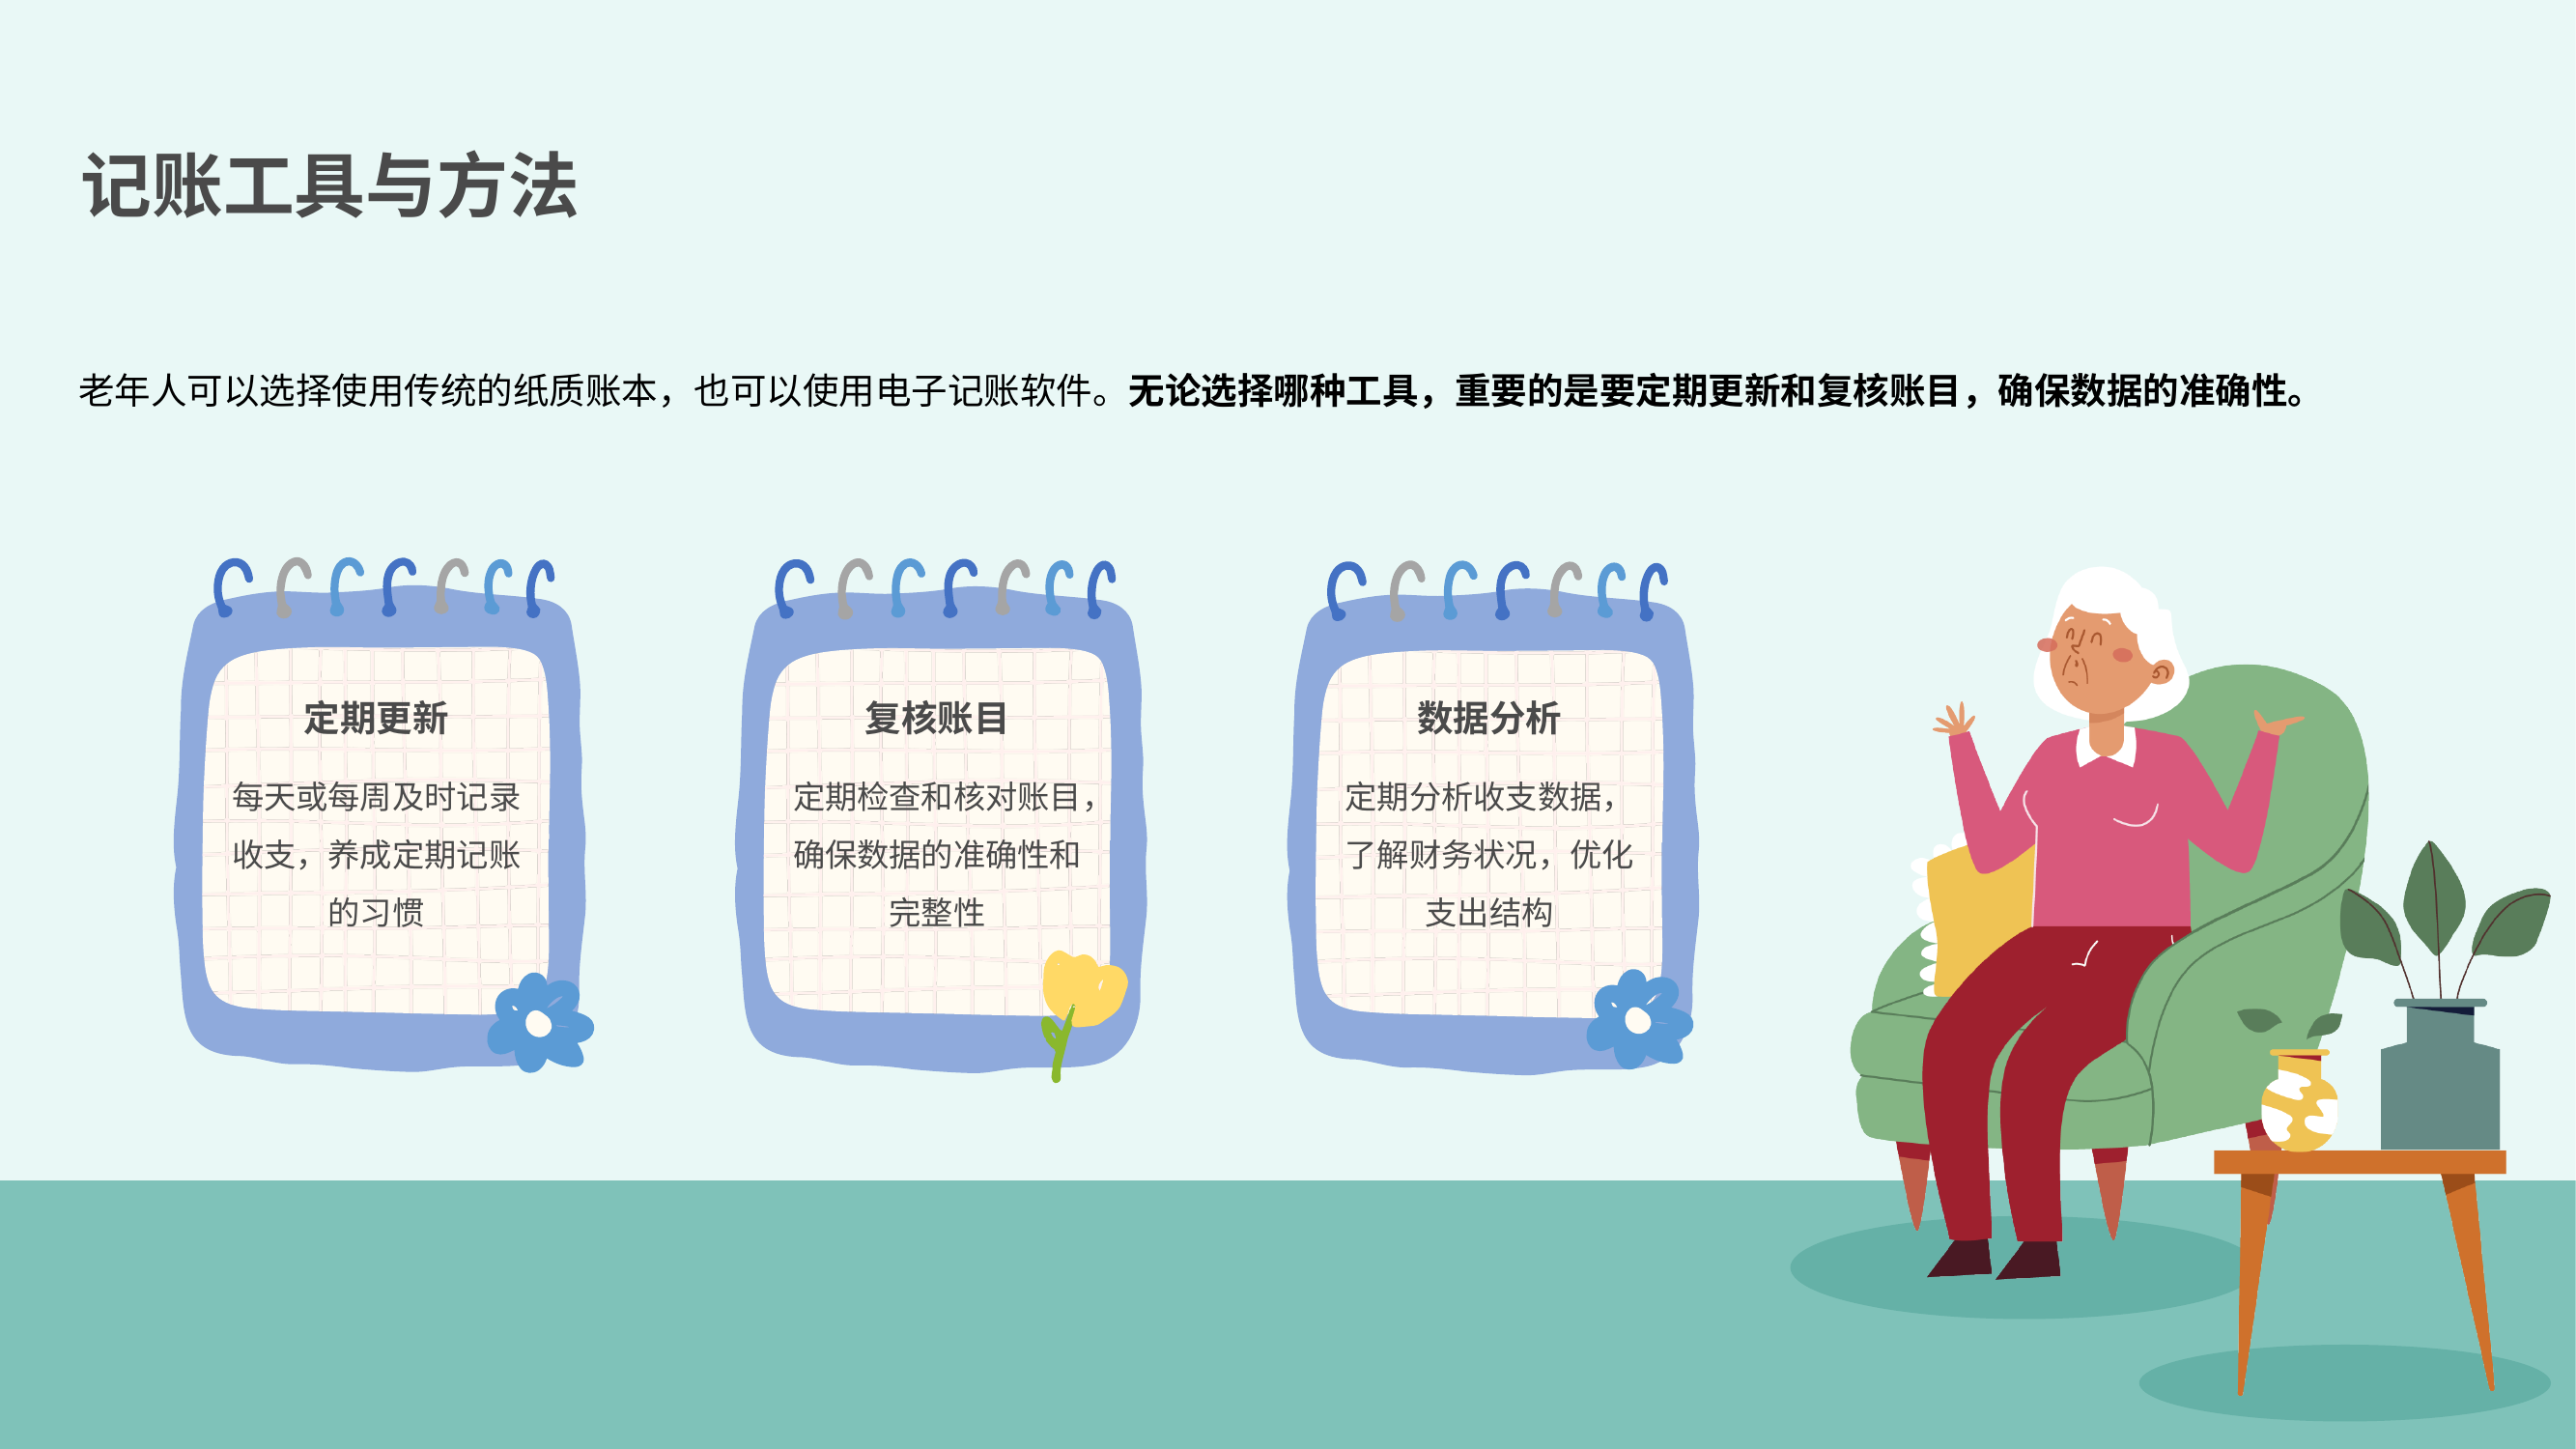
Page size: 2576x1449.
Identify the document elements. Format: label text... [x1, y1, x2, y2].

text_box [1057, 1016, 1067, 1021]
text_box [1045, 560, 1074, 616]
text_box [276, 556, 312, 619]
text_box [1598, 562, 1627, 618]
text_box [1625, 1018, 1652, 1035]
text_box 记账工具与方法 [66, 143, 1355, 236]
text_box 老年人可以选择使用传统的纸质账本，也可以使用电子记账软件。无论选择哪种工具，重要的是要定期更新和复核账目，确保数据的准确性。 [78, 282, 2333, 481]
text_box [1327, 561, 1367, 621]
picture [763, 647, 1112, 1016]
text_box [382, 557, 416, 617]
text_box [525, 1015, 552, 1037]
text_box [1112, 965, 1128, 1016]
text_box [434, 557, 469, 614]
text_box [525, 559, 555, 618]
text_box [1547, 561, 1583, 618]
text_box [1586, 977, 1694, 1070]
text_box [213, 557, 253, 618]
text_box [1494, 560, 1530, 621]
text_box [775, 558, 815, 619]
text_box [487, 980, 595, 1073]
picture [1316, 649, 1664, 1018]
text_box [943, 558, 978, 618]
text_box [837, 558, 873, 620]
picture [202, 646, 551, 1015]
text_box [1071, 1016, 1111, 1028]
text_box [734, 585, 1147, 1073]
text_box [1040, 1016, 1072, 1084]
picture [1850, 566, 2551, 1396]
text_box [173, 584, 586, 1072]
text_box [1639, 562, 1668, 622]
text_box [891, 558, 925, 618]
text_box [1087, 560, 1117, 620]
text_box [1443, 560, 1478, 620]
text_box [1390, 560, 1426, 622]
text_box [1287, 588, 1700, 1076]
text_box [995, 559, 1031, 616]
text_box [484, 558, 513, 615]
text_box [329, 556, 365, 617]
